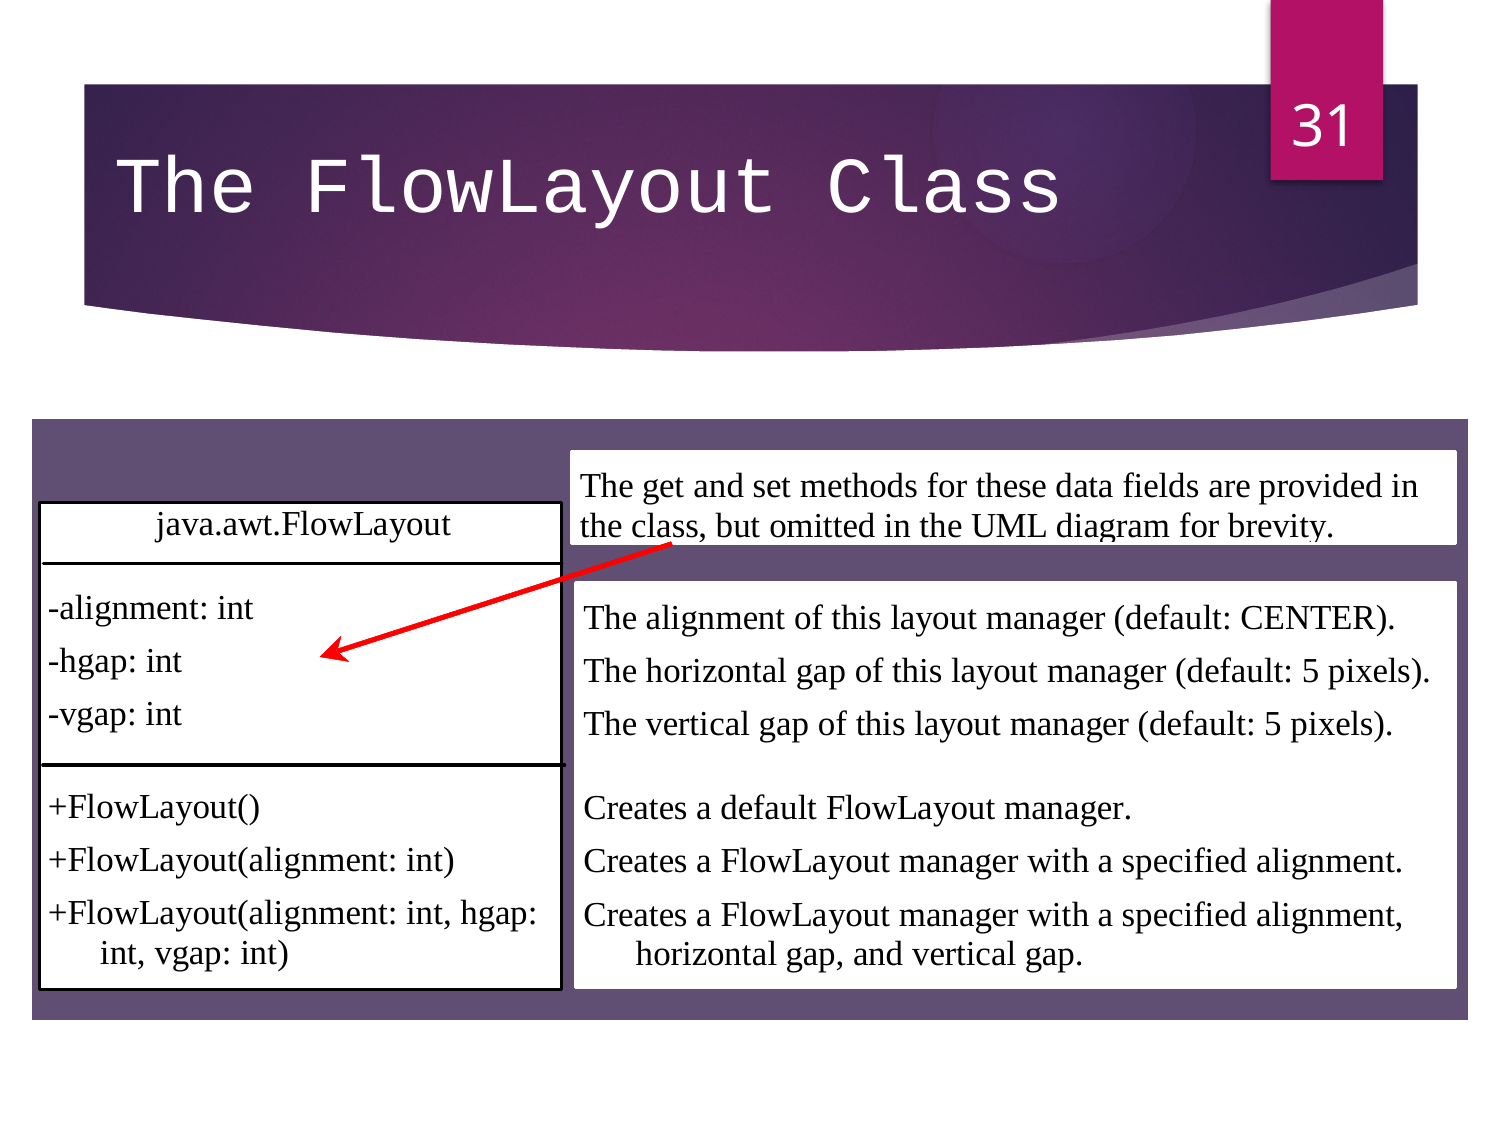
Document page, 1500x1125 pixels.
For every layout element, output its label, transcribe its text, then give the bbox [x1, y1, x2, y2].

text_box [31, 418, 1469, 1021]
title The FlowLayout Class [99, 125, 1375, 238]
slide_number 31 [1259, 48, 1390, 175]
